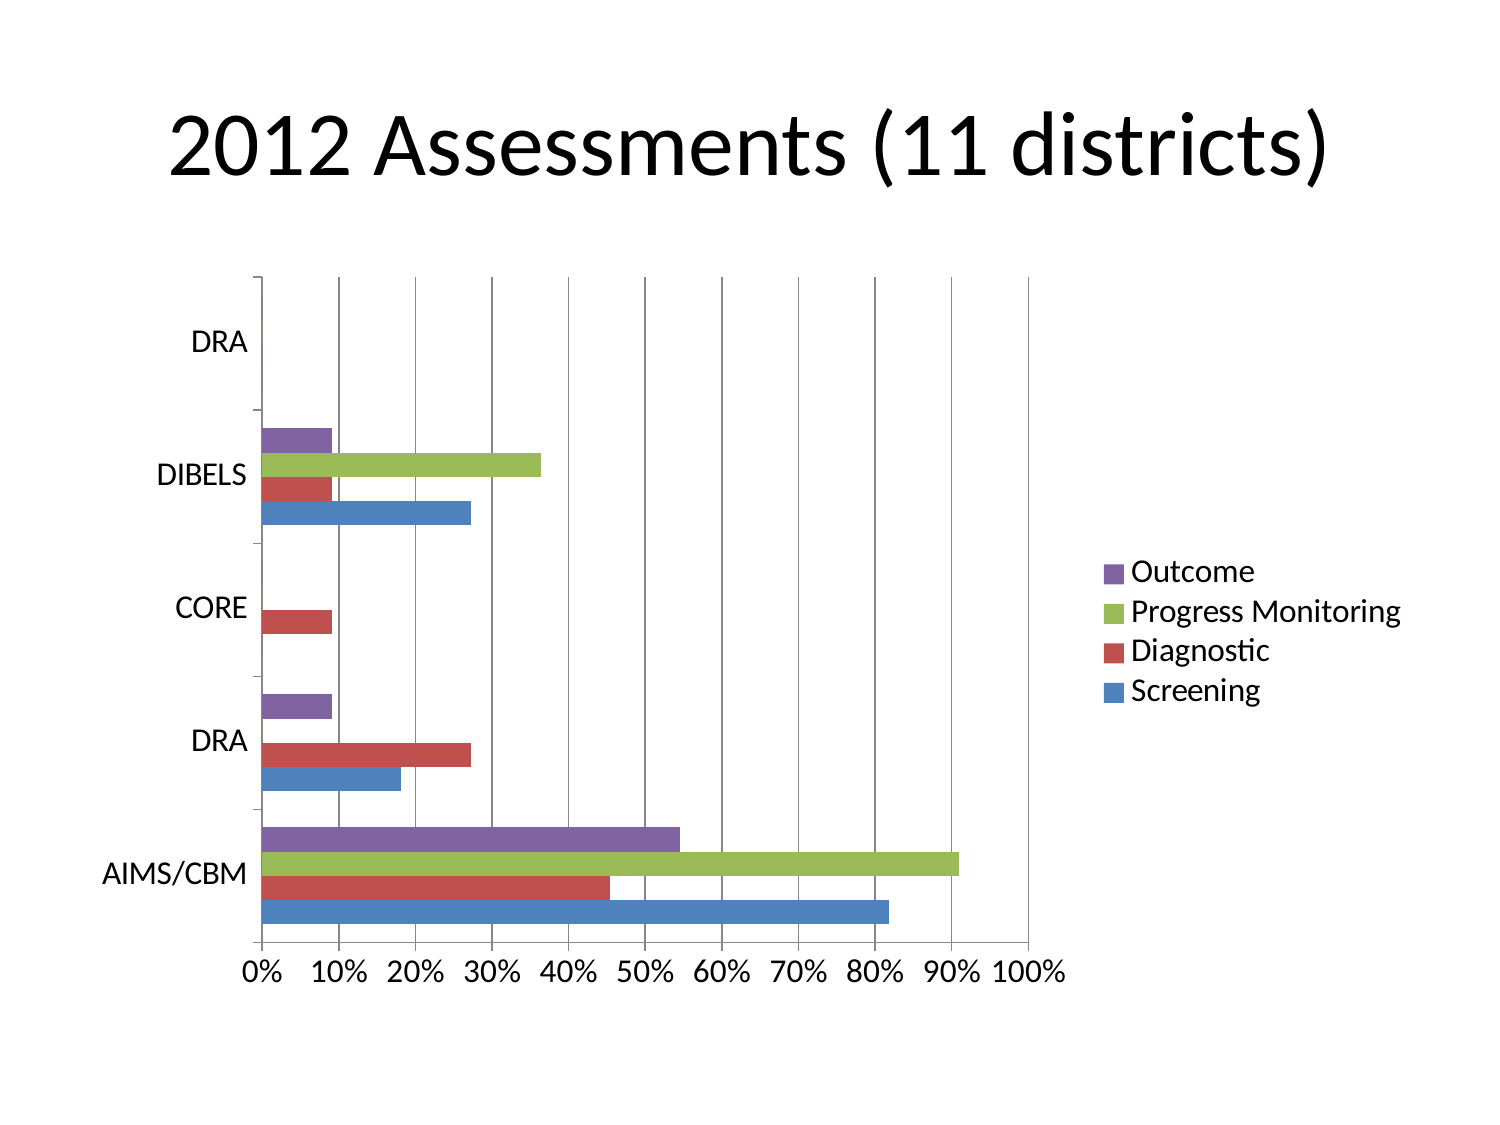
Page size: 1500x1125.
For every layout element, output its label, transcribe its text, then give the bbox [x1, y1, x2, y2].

title 2012 Assessments (11 districts) [75, 45, 1425, 233]
chart [74, 262, 1426, 1006]
